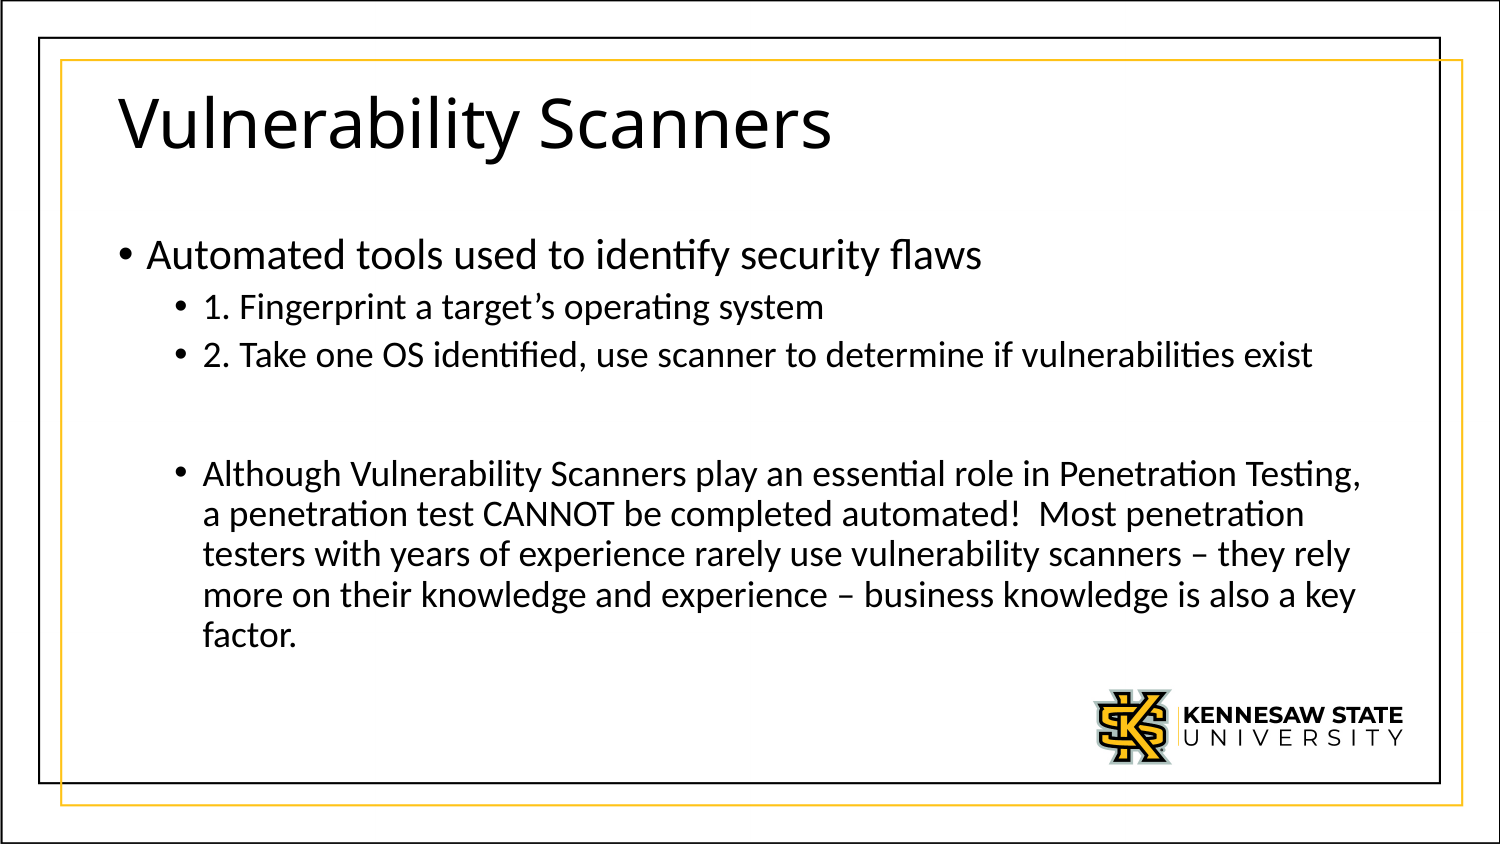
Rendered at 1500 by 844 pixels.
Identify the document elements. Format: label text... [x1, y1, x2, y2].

title Vulnerability Scanners [103, 44, 1397, 208]
list Automated tools used to identify security flaws 1. Fingerprint a target’s operating system 2. Take one OS identified, use scanner to determine if vulnerabilities exist Although Vulnerability Scanners play an essential role in Penetration Testing, a penetration test CANNOT be completed automated! Most penetration testers with years of experience rarely use vulnerability scanners – they rely more on their knowledge and experience – business knowledge is also a key factor. [103, 224, 1397, 760]
picture [0, 0, 1500, 844]
